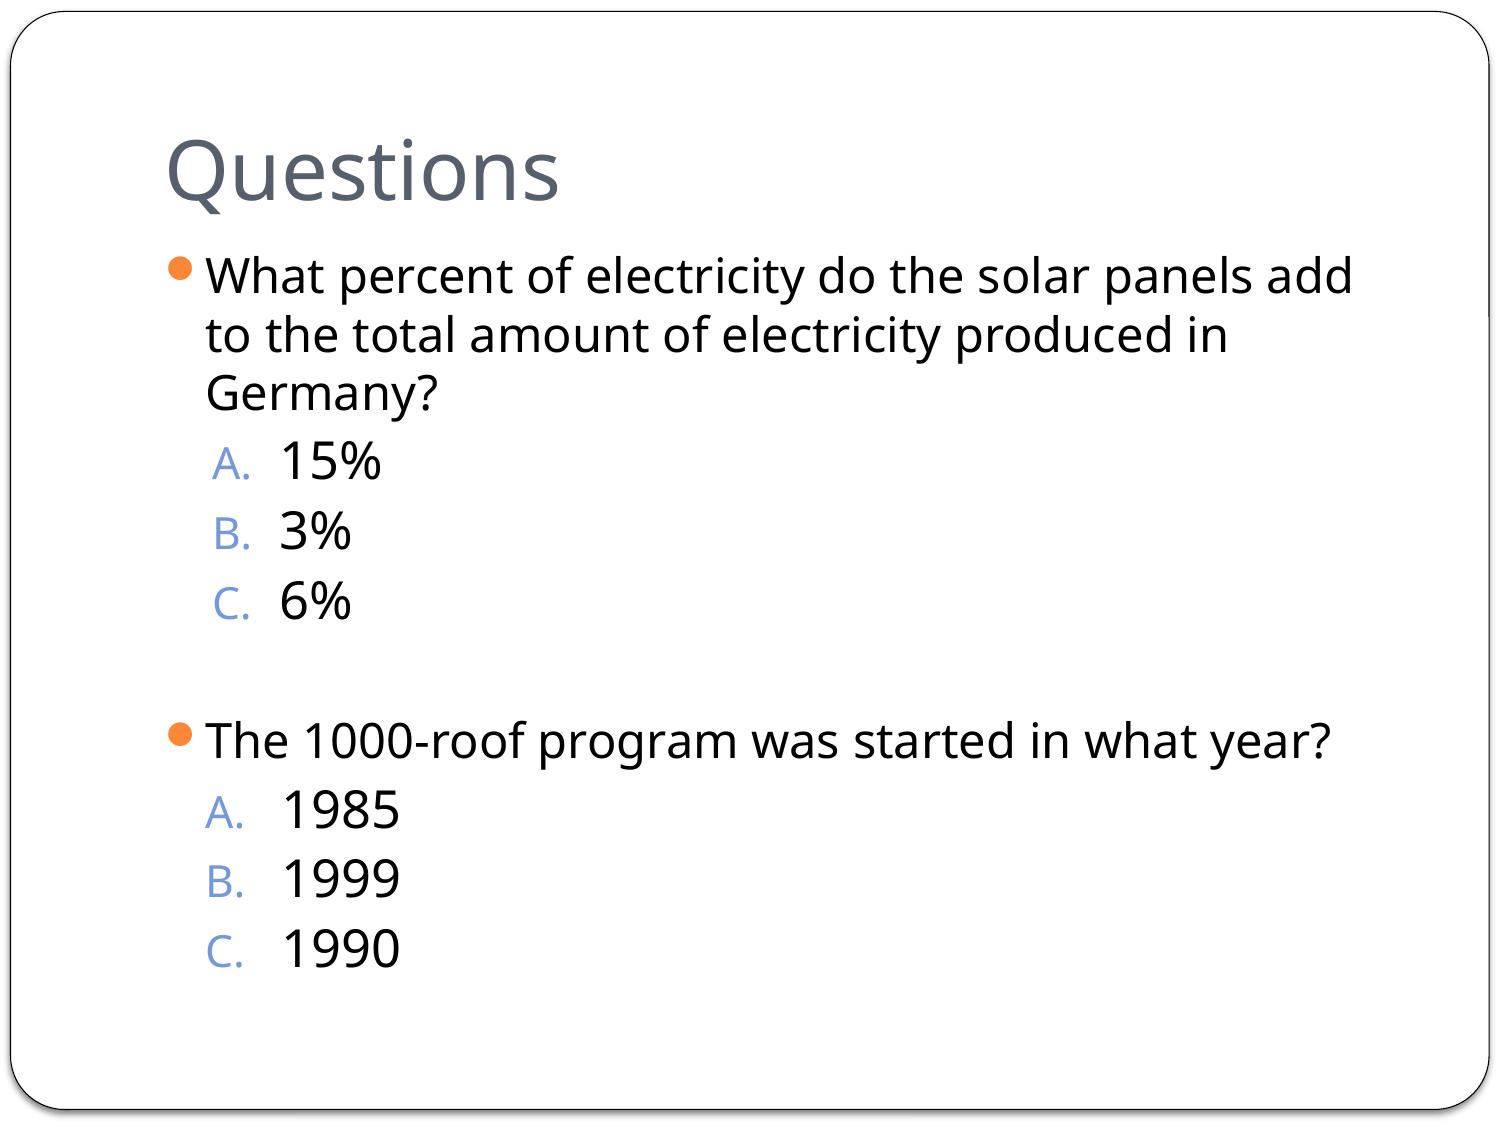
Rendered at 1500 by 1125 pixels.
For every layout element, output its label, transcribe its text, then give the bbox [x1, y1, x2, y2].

title Questions [150, 45, 1425, 233]
list What percent of electricity do the solar panels add to the total amount of electricity produced in Germany? 15% 3% 6% The 1000-roof program was started in what year? 1985 1999 1990 [150, 237, 1425, 988]
